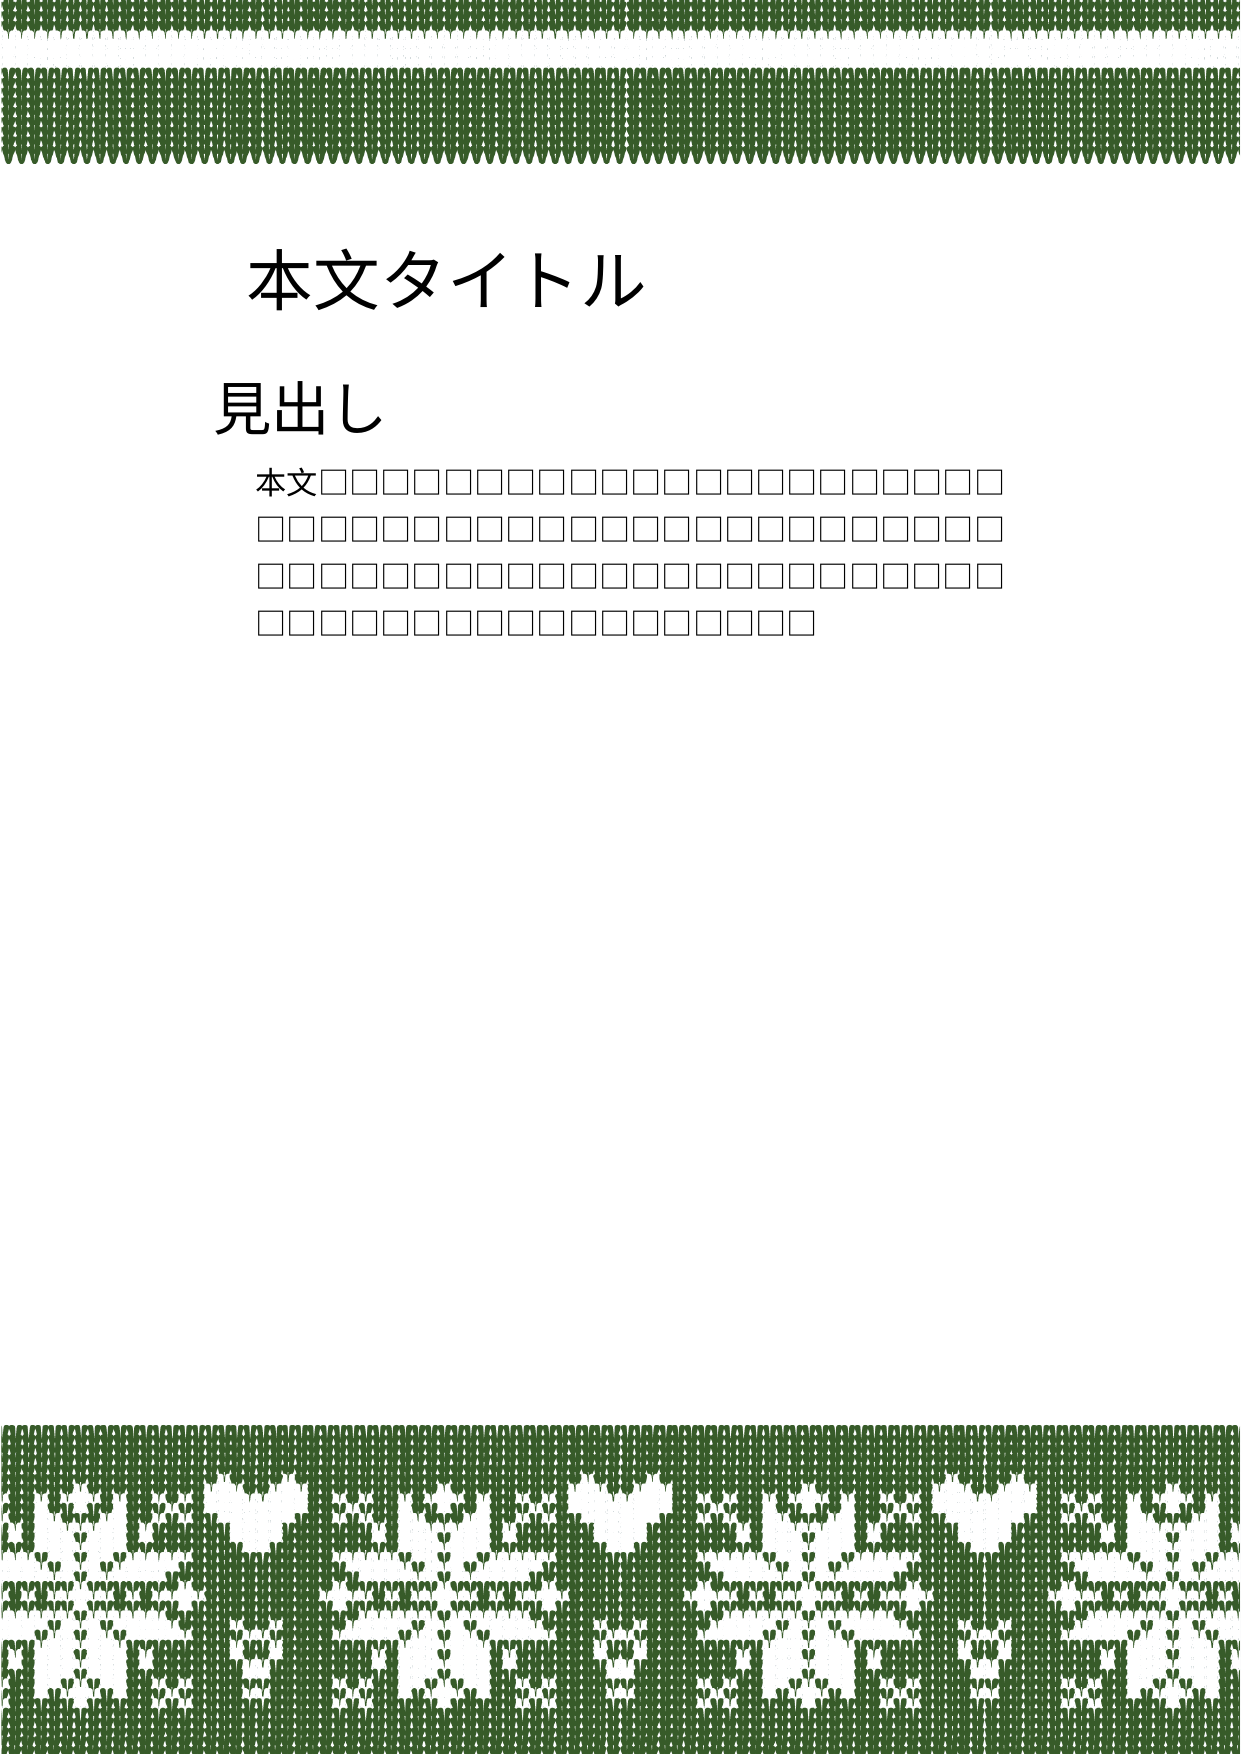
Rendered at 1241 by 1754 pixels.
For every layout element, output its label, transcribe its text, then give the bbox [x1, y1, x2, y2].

text_box 見出し 本文□□□□□□□□□□□□□□□□□□□□□□□□□□□□□□□□□□□□□□□□□□□□□□□□□□□□□□□□□□□□□□□□□□□□□□□□□□□□□□□□□□□□□□□□ [212, 354, 1028, 1583]
text_box 本文タイトル [229, 188, 709, 354]
picture [0, 0, 1241, 1754]
